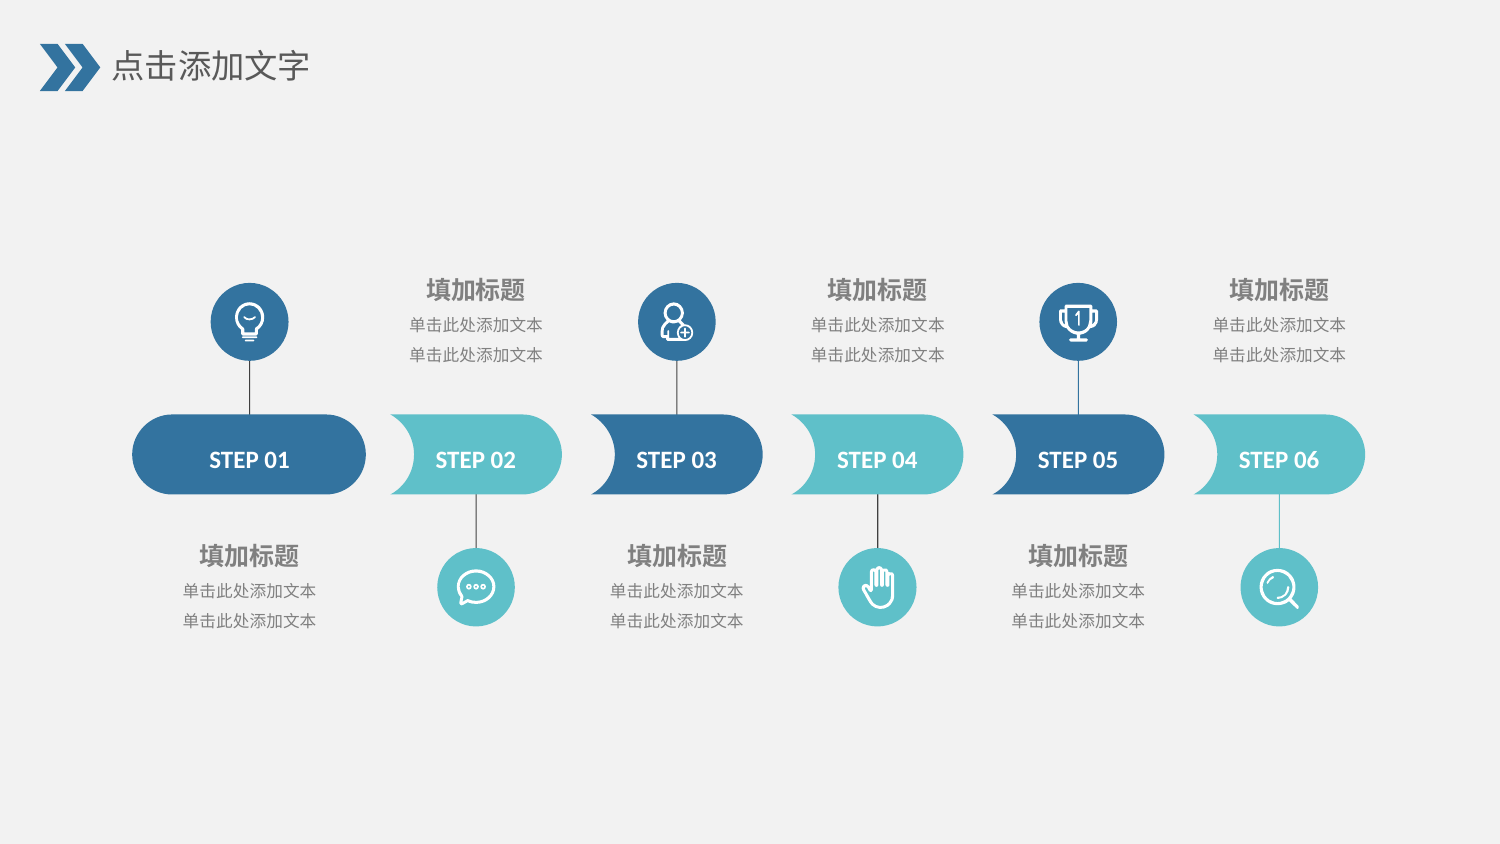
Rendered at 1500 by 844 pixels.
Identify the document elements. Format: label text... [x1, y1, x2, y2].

text_box [838, 548, 917, 627]
text_box STEP 04 [819, 437, 936, 474]
text_box [1240, 548, 1319, 627]
text_box [132, 414, 366, 495]
text_box STEP 06 [1221, 437, 1338, 474]
text_box 填加标题 单击此处添加文本 单击此处添加文本 [129, 534, 370, 631]
text_box 填加标题 单击此处添加文本 单击此处添加文本 [1159, 268, 1400, 365]
text_box 填加标题 单击此处添加文本 单击此处添加文本 [355, 268, 597, 365]
text_box [591, 414, 763, 495]
text_box [437, 548, 515, 627]
text_box [1193, 414, 1366, 495]
text_box 填加标题 单击此处添加文本 单击此处添加文本 [958, 534, 1199, 631]
text_box 填加标题 单击此处添加文本 单击此处添加文本 [556, 534, 798, 631]
text_box [1039, 282, 1118, 361]
text_box [1059, 304, 1099, 342]
text_box [861, 566, 895, 609]
text_box [638, 282, 716, 361]
text_box [210, 282, 289, 361]
text_box [791, 414, 964, 495]
text_box [390, 414, 562, 495]
text_box [235, 302, 265, 342]
text_box [1259, 568, 1299, 609]
text_box 填加标题 单击此处添加文本 单击此处添加文本 [757, 268, 999, 365]
text_box [456, 569, 496, 606]
text_box [992, 414, 1165, 495]
text_box STEP 05 [1020, 437, 1137, 474]
text_box STEP 01 [191, 437, 308, 474]
text_box STEP 02 [417, 437, 535, 474]
text_box [660, 302, 694, 341]
text_box STEP 03 [618, 437, 736, 474]
